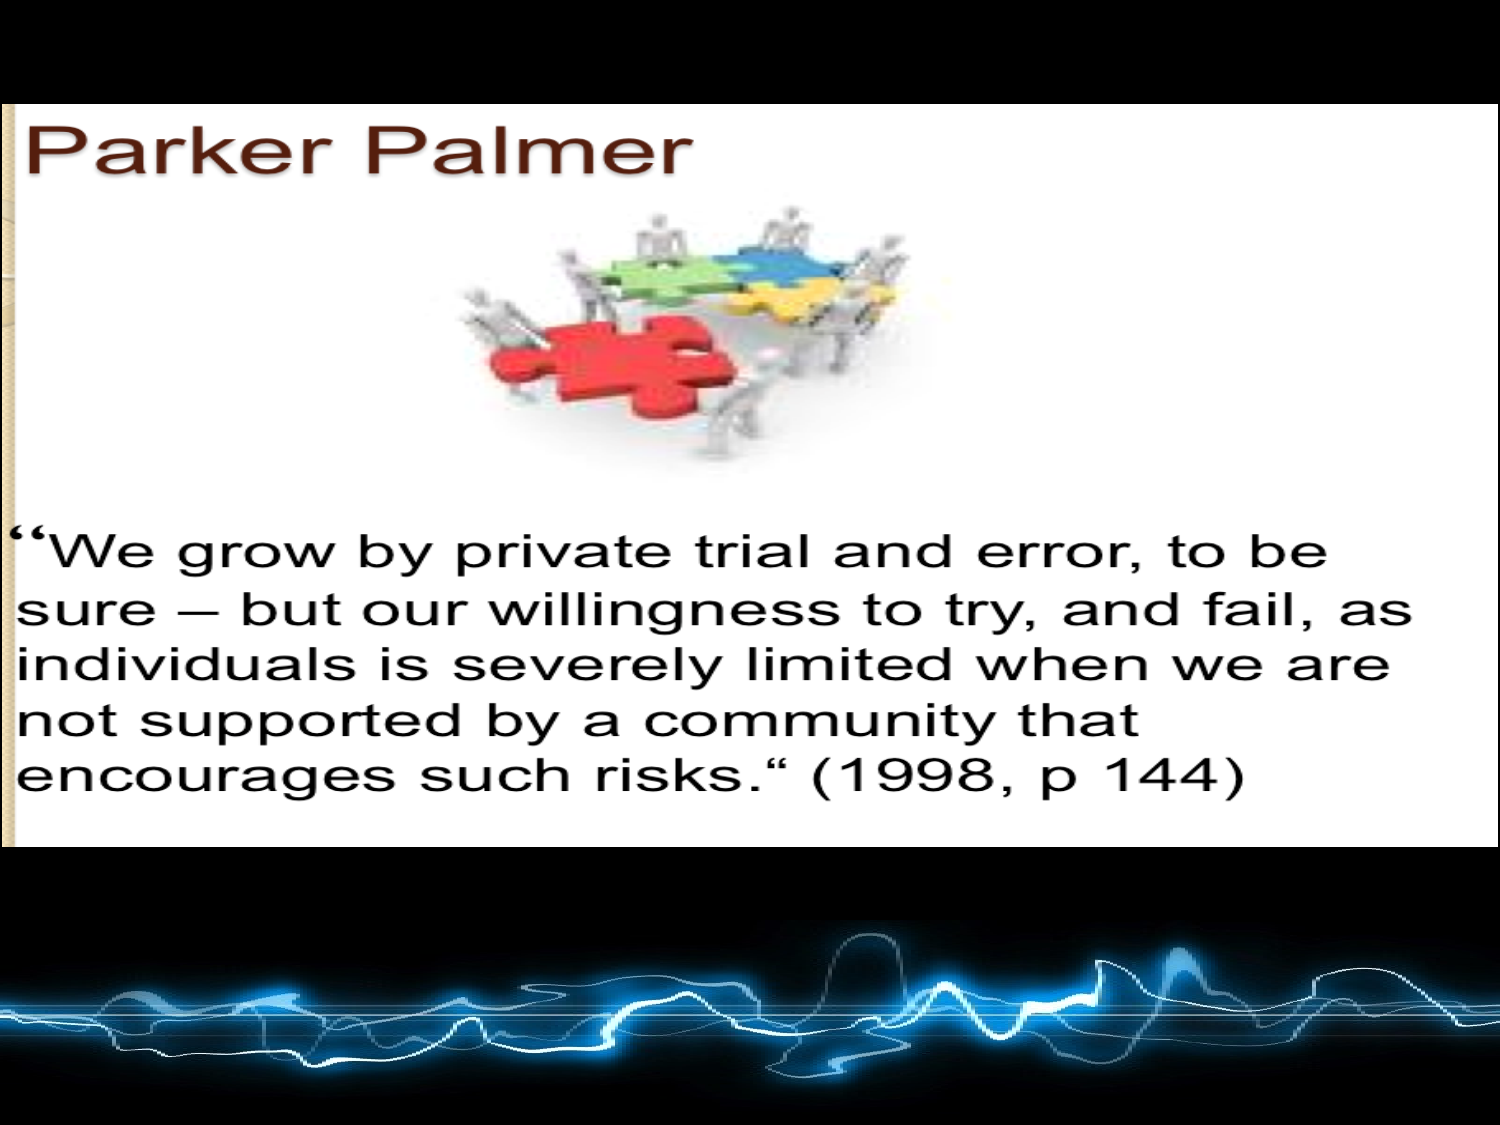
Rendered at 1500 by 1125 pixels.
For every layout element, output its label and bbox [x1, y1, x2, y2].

list [0, 103, 1500, 847]
picture [0, 919, 1500, 1125]
